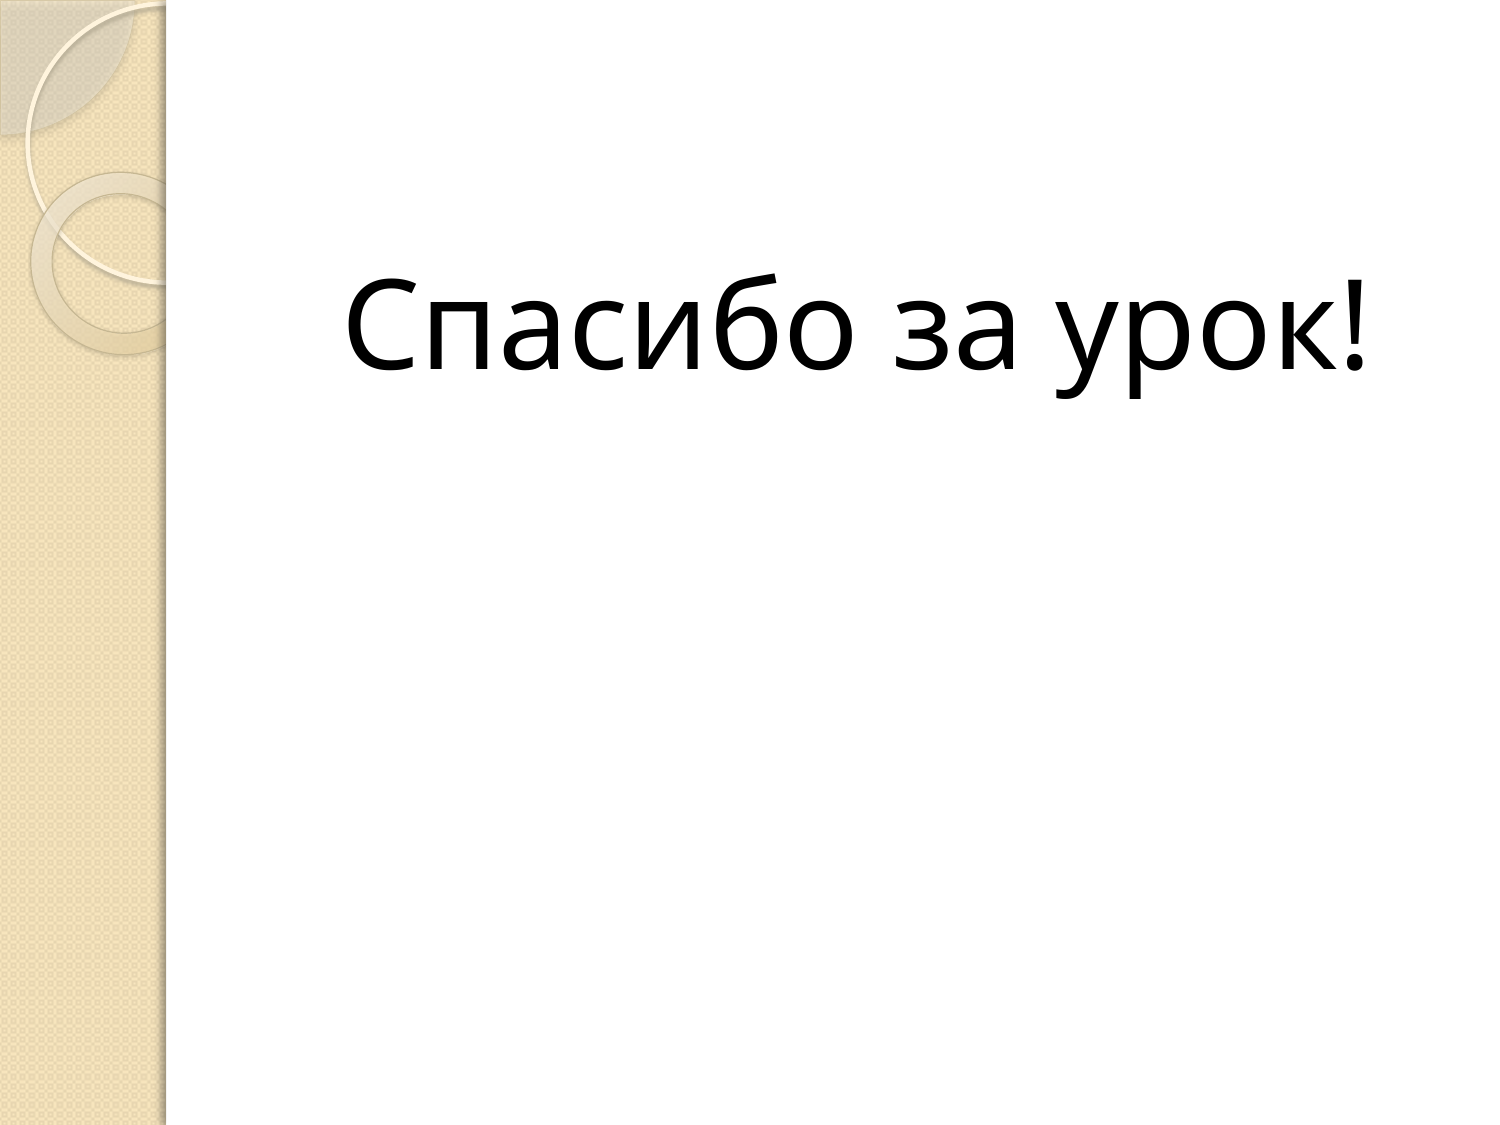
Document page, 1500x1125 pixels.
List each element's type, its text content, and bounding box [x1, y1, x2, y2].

list Спасибо за урок! [235, 237, 1466, 1025]
